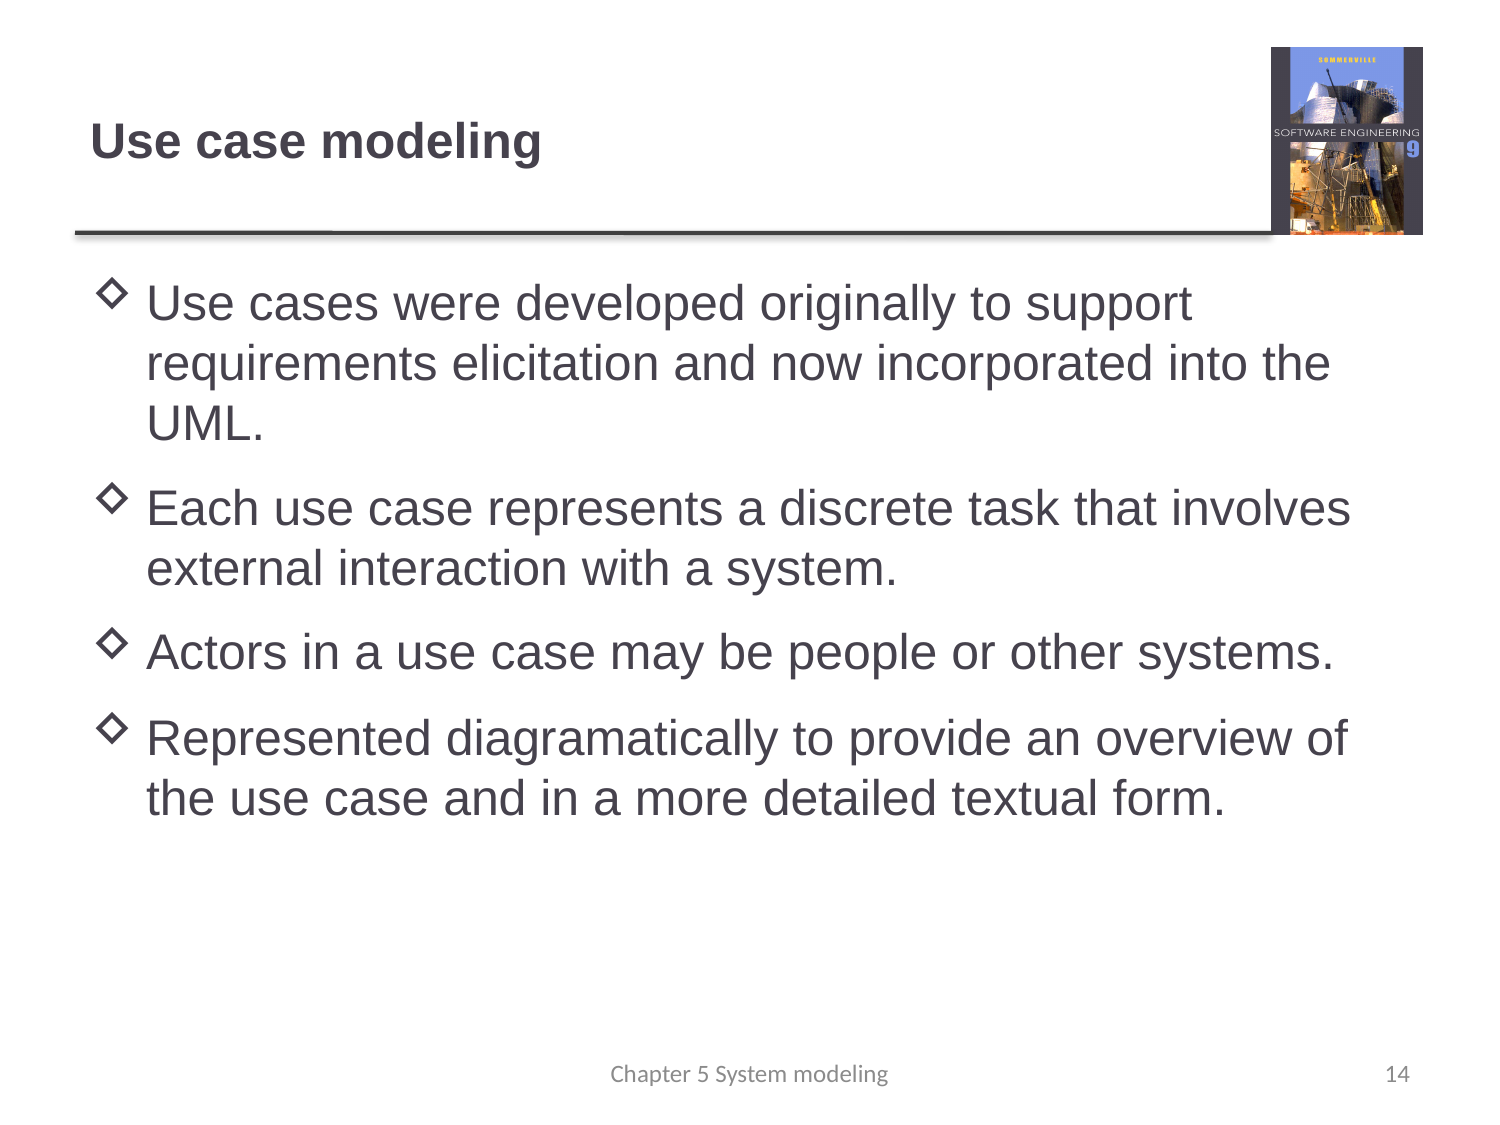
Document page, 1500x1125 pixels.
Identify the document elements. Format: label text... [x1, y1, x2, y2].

title Use case modeling [74, 44, 1272, 233]
slide_number 14 [1074, 1042, 1425, 1103]
list Use cases were developed originally to support requirements elicitation and now incorporated into the UML. Each use case represents a discrete task that involves external interaction with a system. Actors in a use case may be people or other systems. Represented diagramatically to provide an overview of the use case and in a more detailed textual form. [75, 262, 1425, 1005]
picture [1272, 47, 1423, 235]
footer Chapter 5 System modeling [512, 1042, 988, 1103]
